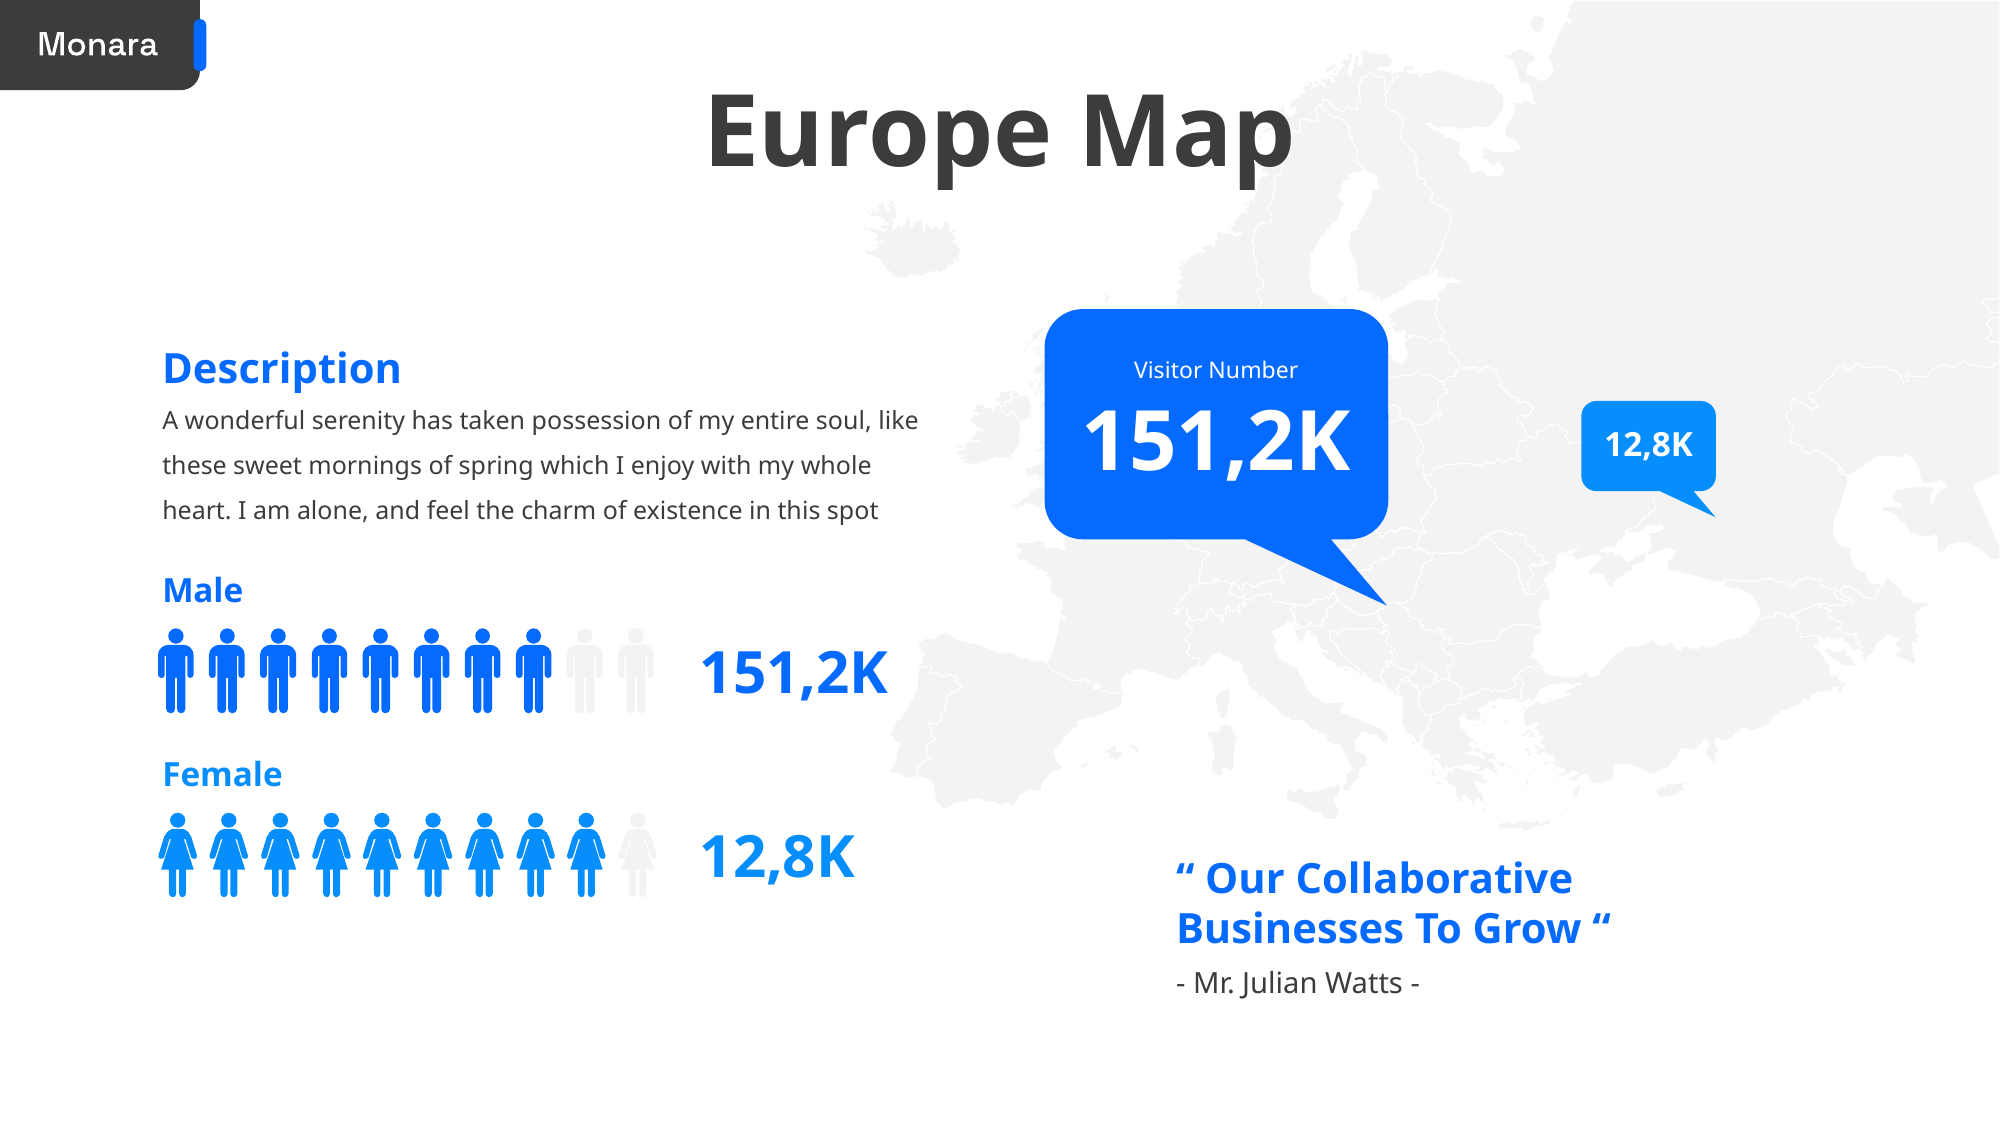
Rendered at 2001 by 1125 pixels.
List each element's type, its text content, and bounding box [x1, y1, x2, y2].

text_box [200, 17, 208, 73]
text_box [157, 628, 654, 714]
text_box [0, 0, 200, 91]
text_box A wonderful serenity has taken possession of my entire soul, like these sweet mornings of spring which I enjoy with my whole heart. I am alone, and feel the charm of existence in this spot [147, 382, 862, 532]
text_box “ Our Collaborative Businesses To Grow “ [1161, 844, 1746, 956]
text_box Female [147, 745, 544, 801]
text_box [157, 812, 658, 898]
text_box Description [147, 334, 461, 399]
text_box 151,2K [685, 627, 862, 713]
text_box Male [147, 561, 544, 617]
text_box 12,8K [685, 811, 911, 897]
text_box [862, 0, 2000, 832]
text_box - Mr. Julian Watts - [1161, 956, 1806, 1007]
title Europe Map [405, 58, 862, 195]
